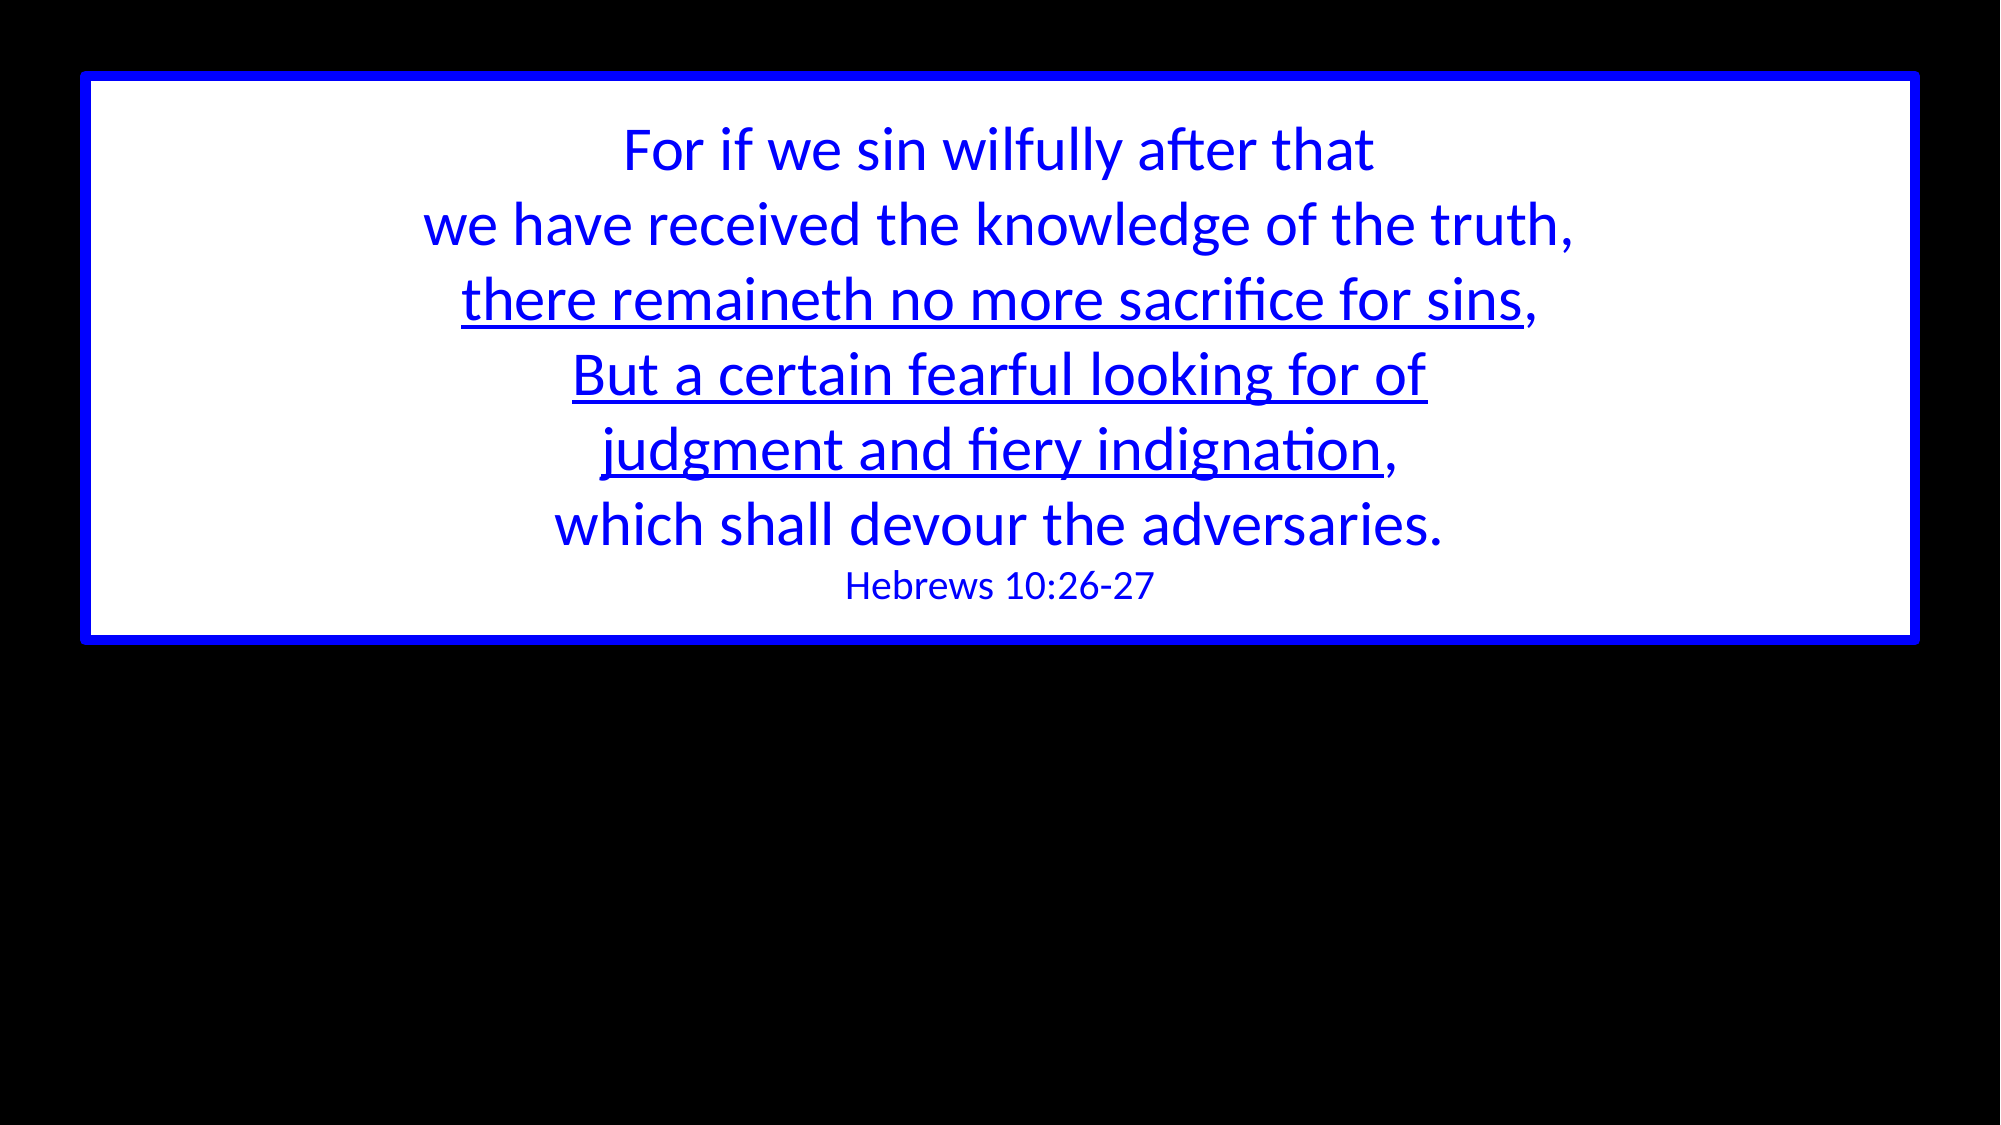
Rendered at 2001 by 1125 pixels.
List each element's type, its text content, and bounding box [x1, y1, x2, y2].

text_box For if we sin wilfully after that we have received the knowledge of the truth, there remaineth no more sacrifice for sins, But a certain fearful looking for of judgment and fiery indignation, which shall devour the adversaries. Hebrews 10:26-27 [85, 75, 1915, 641]
